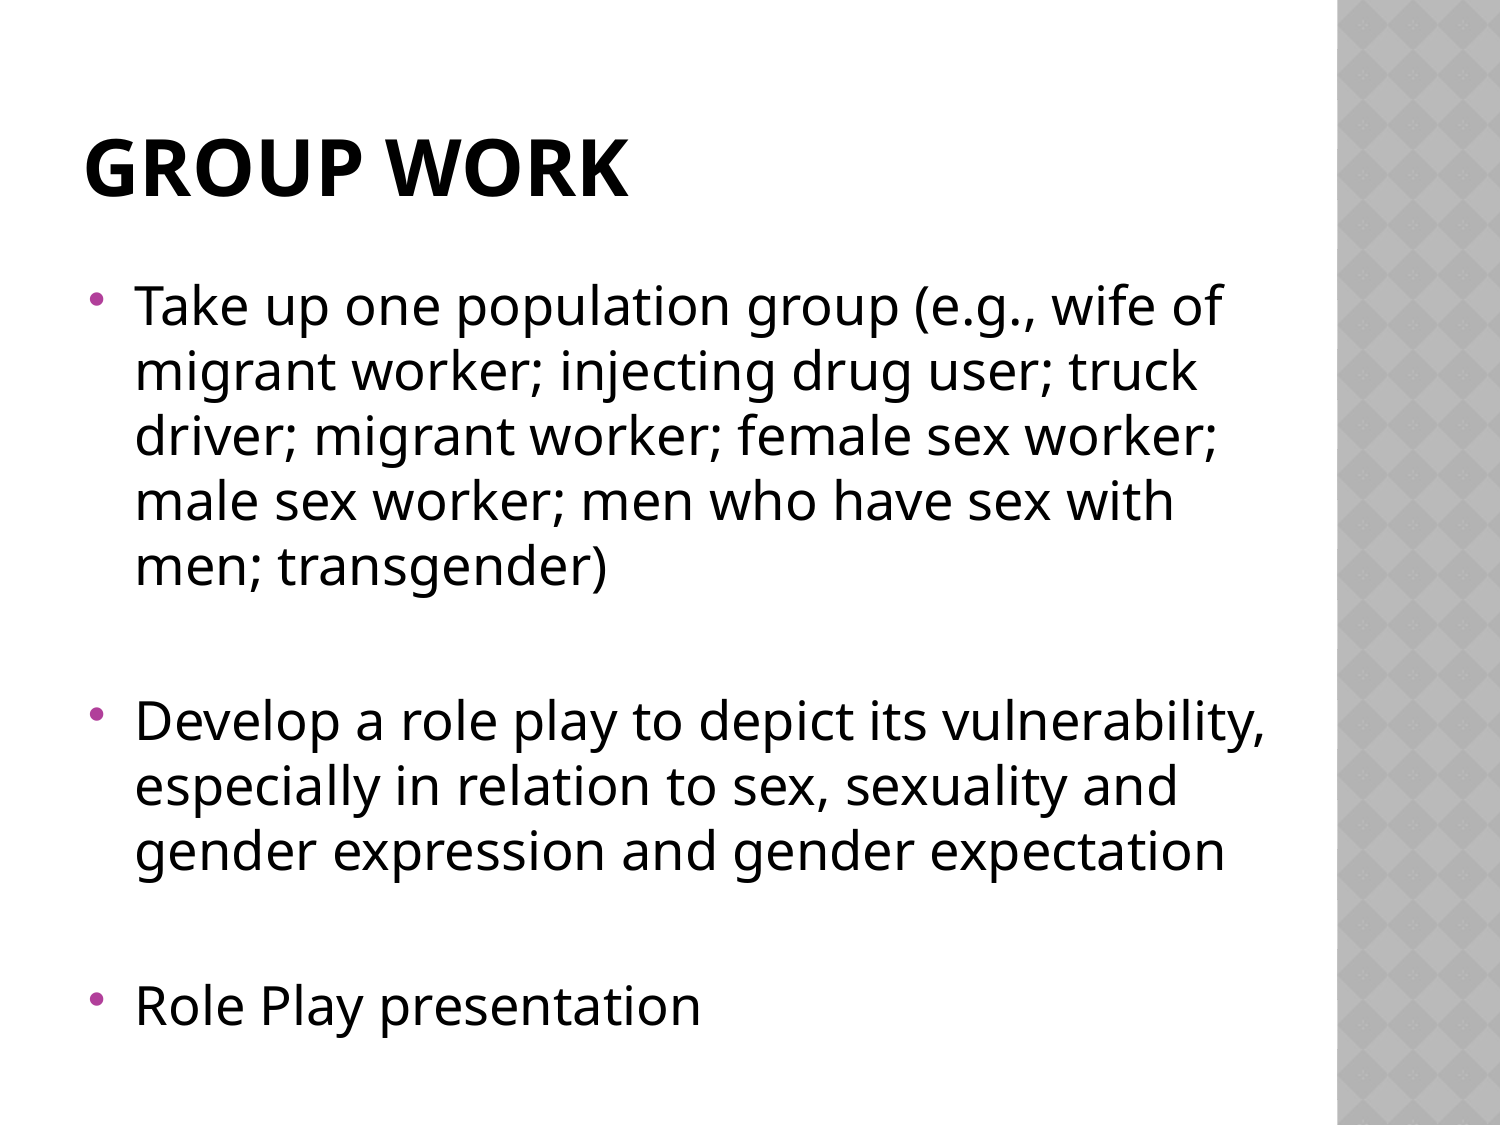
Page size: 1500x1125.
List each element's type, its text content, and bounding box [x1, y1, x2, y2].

title Group Work [75, 52, 1263, 213]
list Take up one population group (e.g., wife of migrant worker; injecting drug user; truck driver; migrant worker; female sex worker; male sex worker; men who have sex with men; transgender) Develop a role play to depict its vulnerability, especially in relation to sex, sexuality and gender expression and gender expectation Role Play presentation [74, 263, 1313, 1060]
